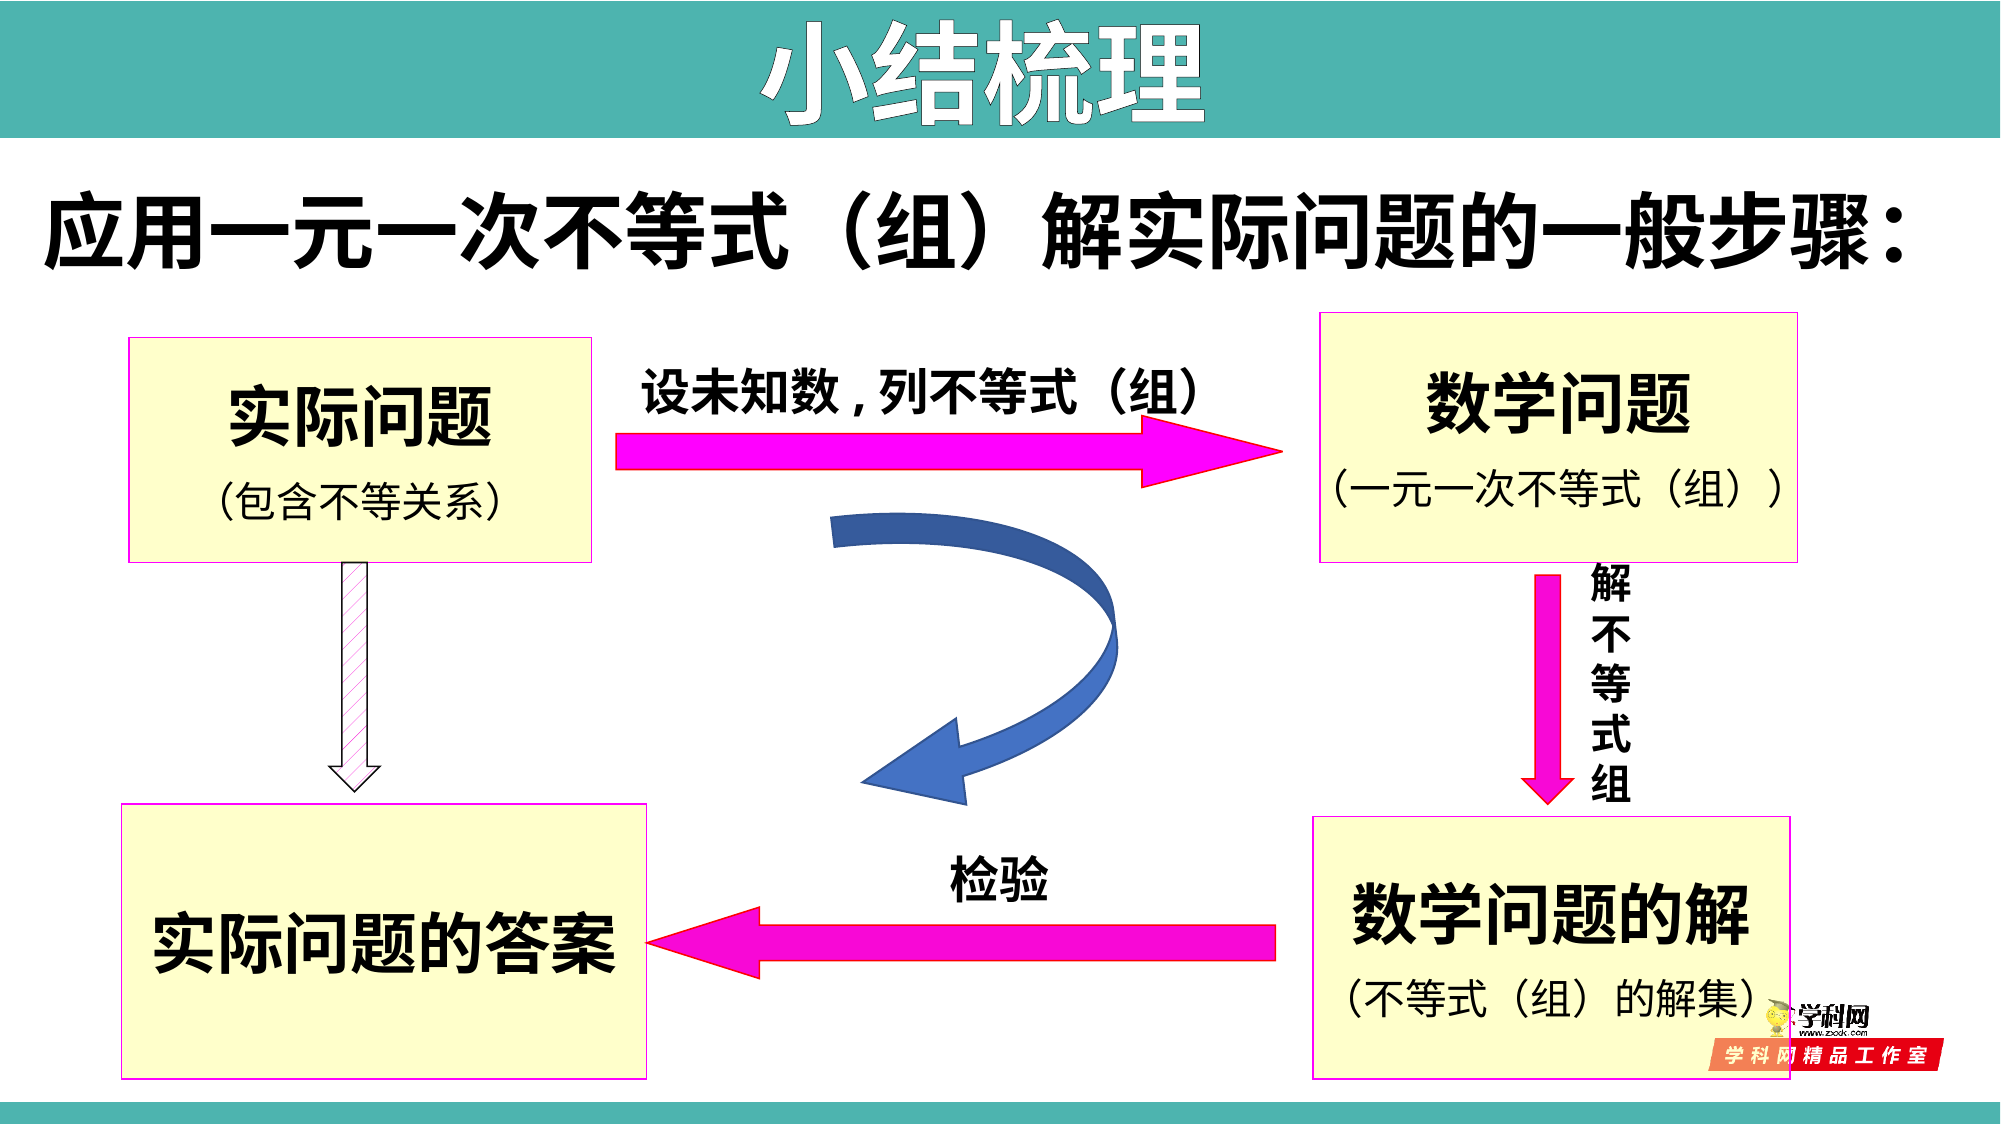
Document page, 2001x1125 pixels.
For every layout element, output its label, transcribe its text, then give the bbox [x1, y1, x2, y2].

text_box 检验 [934, 841, 1065, 917]
text_box 应用一元一次不等式（组）解实际问题的一般步骤： [0, 171, 2000, 287]
text_box 解 不 等 式 组 [1575, 549, 1649, 815]
text_box 设未知数,列不等式（组） [625, 352, 1244, 428]
text_box 实际问题的答案 [121, 804, 647, 1080]
text_box [329, 562, 380, 792]
text_box 数学问题 （一元一次不等式（组）） [1319, 312, 1798, 563]
text_box 数学问题的解 （不等式（组）的解集） [1312, 816, 1790, 1080]
text_box [1522, 575, 1574, 805]
text_box 实际问题 （包含不等关系） [128, 337, 592, 563]
picture [0, 1, 2001, 1124]
text_box [616, 428, 1283, 488]
text_box 小结梳理 [742, 0, 1223, 146]
text_box [646, 907, 1276, 979]
text_box [829, 512, 1119, 806]
